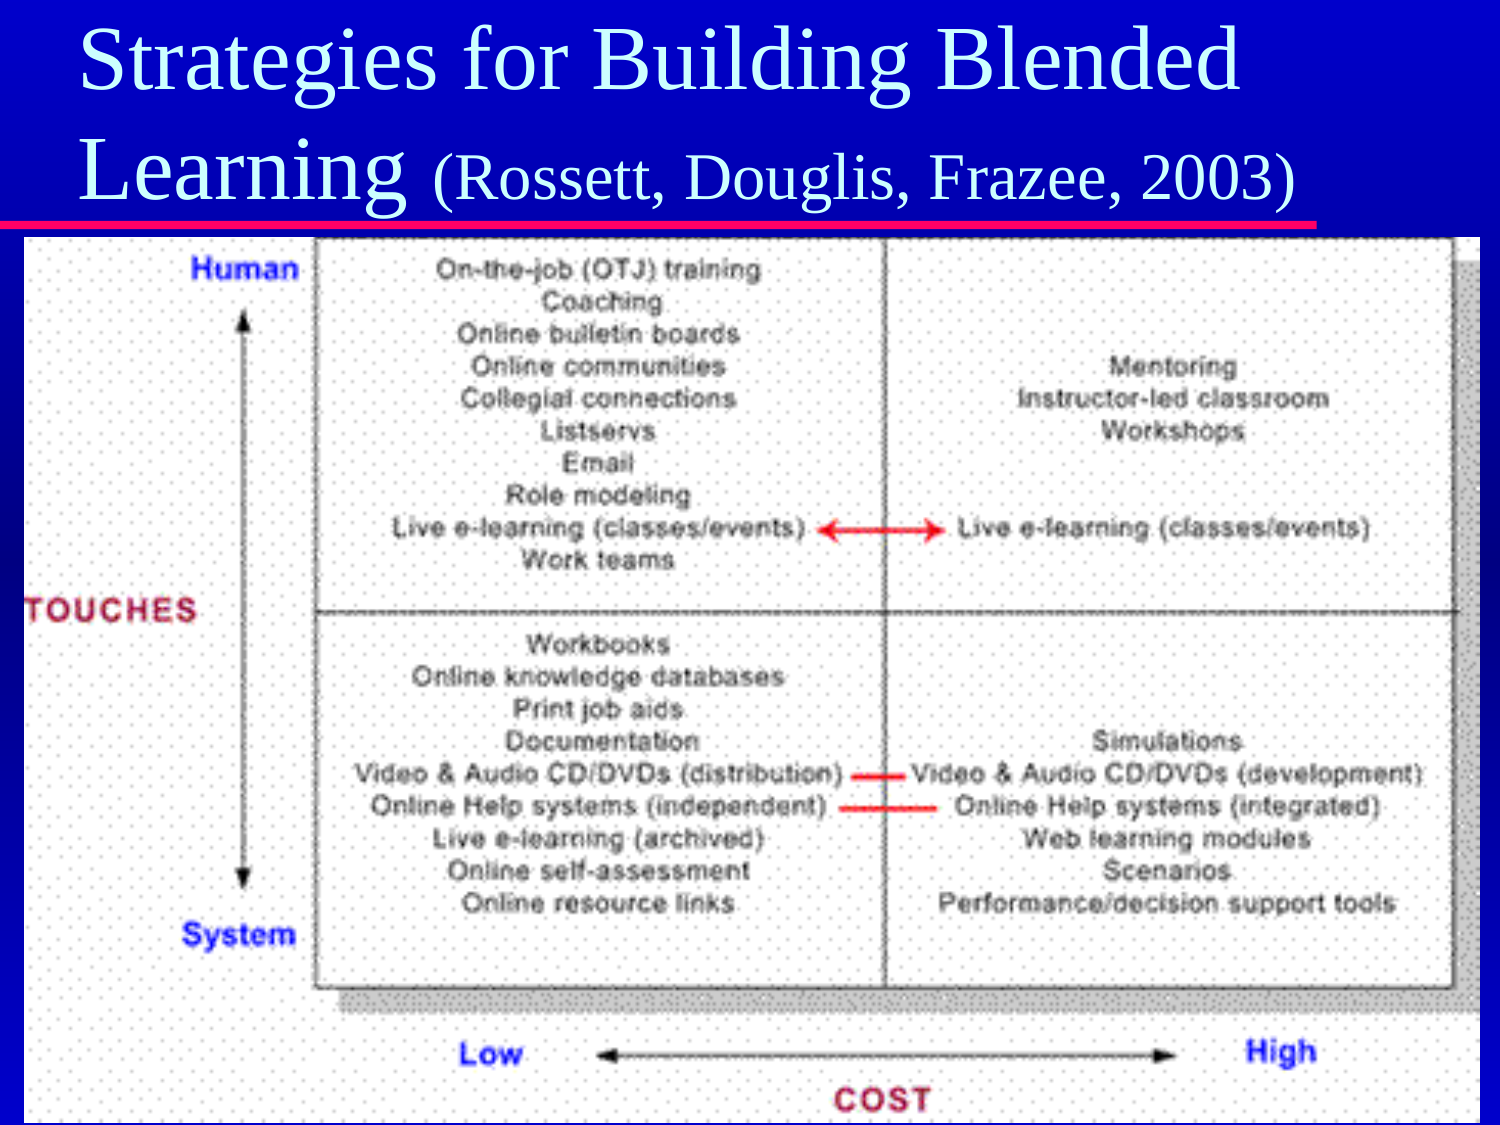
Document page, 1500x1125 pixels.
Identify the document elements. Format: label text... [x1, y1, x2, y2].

title Strategies for Building Blended Learning (Rossett, Douglis, Frazee, 2003) [62, 43, 1338, 226]
picture [24, 237, 1480, 1123]
